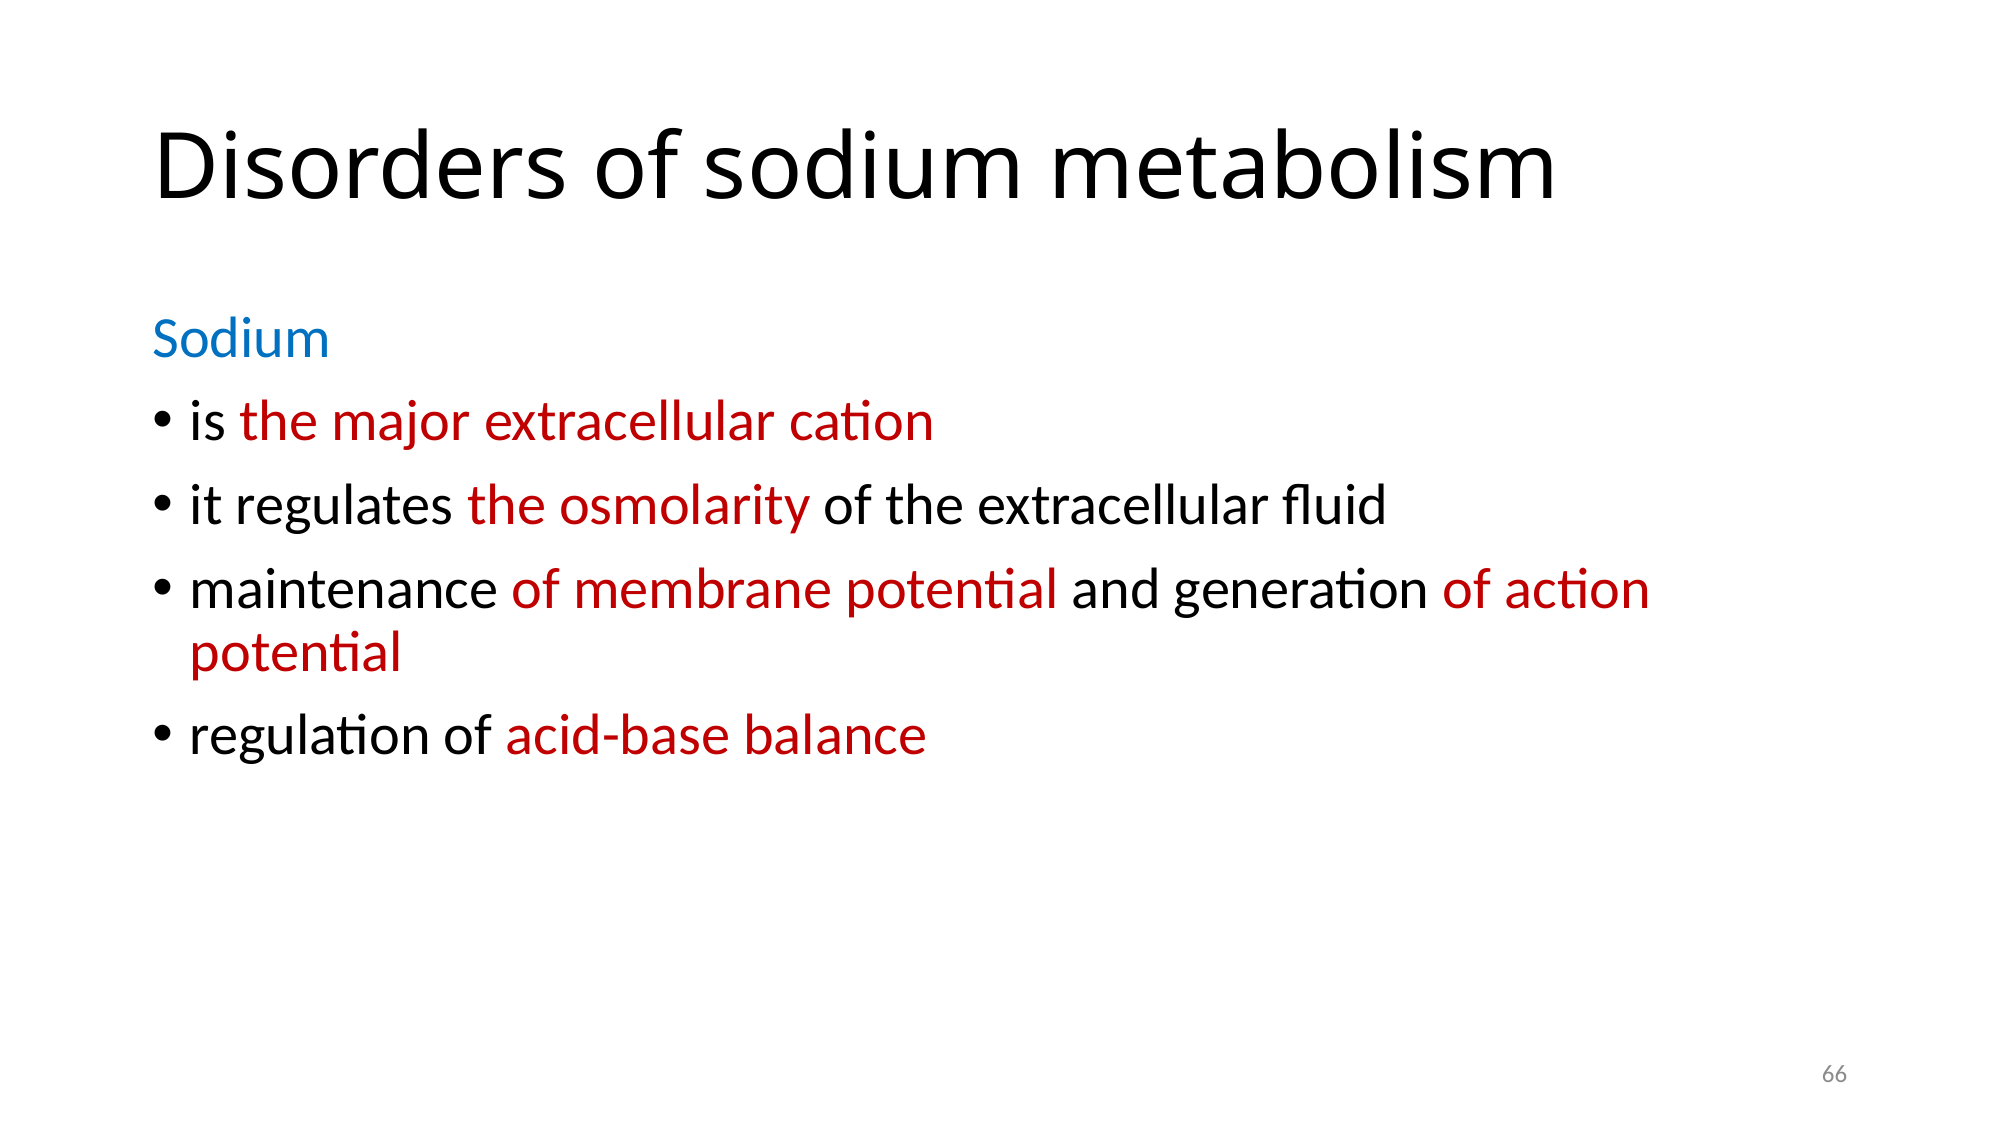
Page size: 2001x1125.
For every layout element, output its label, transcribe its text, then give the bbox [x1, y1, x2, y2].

list Sodium is the major extracellular cation it regulates the osmolarity of the extracellular fluid maintenance of membrane potential and generation of action potential regulation of acid-base balance [137, 299, 1863, 1014]
title Disorders of sodium metabolism [137, 59, 1863, 278]
slide_number 66 [1412, 1042, 1863, 1103]
